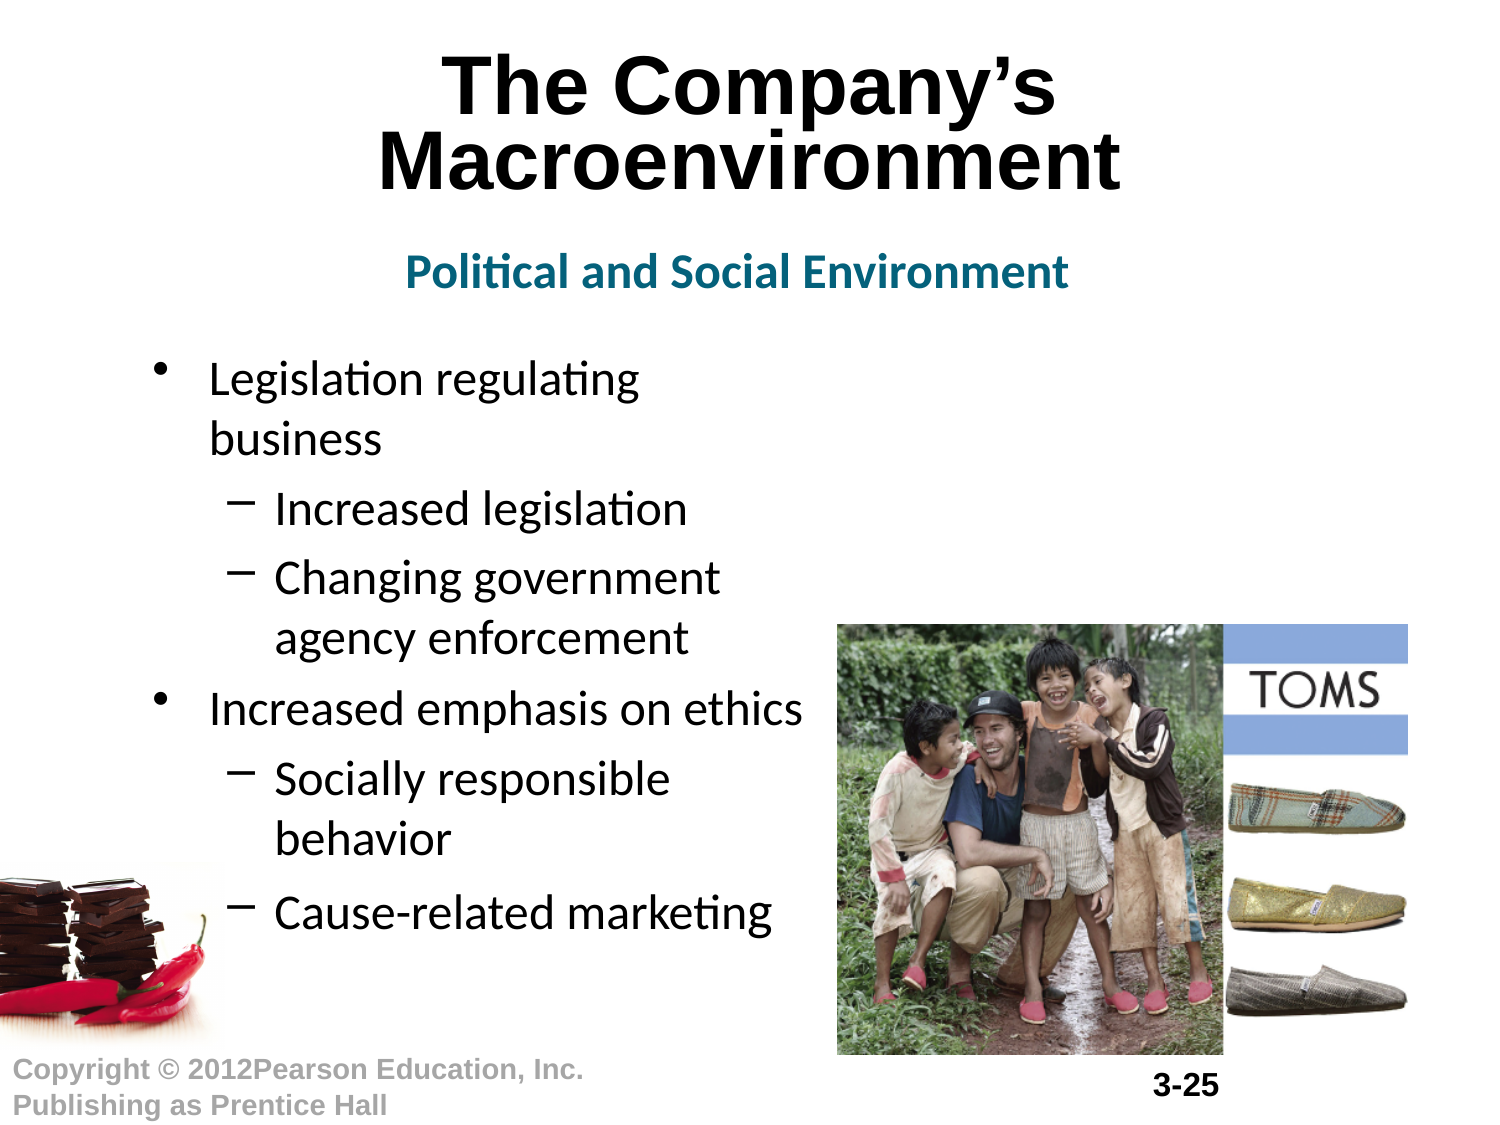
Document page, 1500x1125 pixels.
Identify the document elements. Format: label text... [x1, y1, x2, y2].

picture [0, 862, 225, 1050]
title The Company’s Macroenvironment [112, 37, 1388, 226]
list Political and Social Environment [149, 237, 1326, 301]
picture [837, 624, 1409, 1055]
list Legislation regulating business Increased legislation Changing government agency enforcement Increased emphasis on ethics Socially responsible behavior Cause-related marketing [137, 337, 838, 1026]
